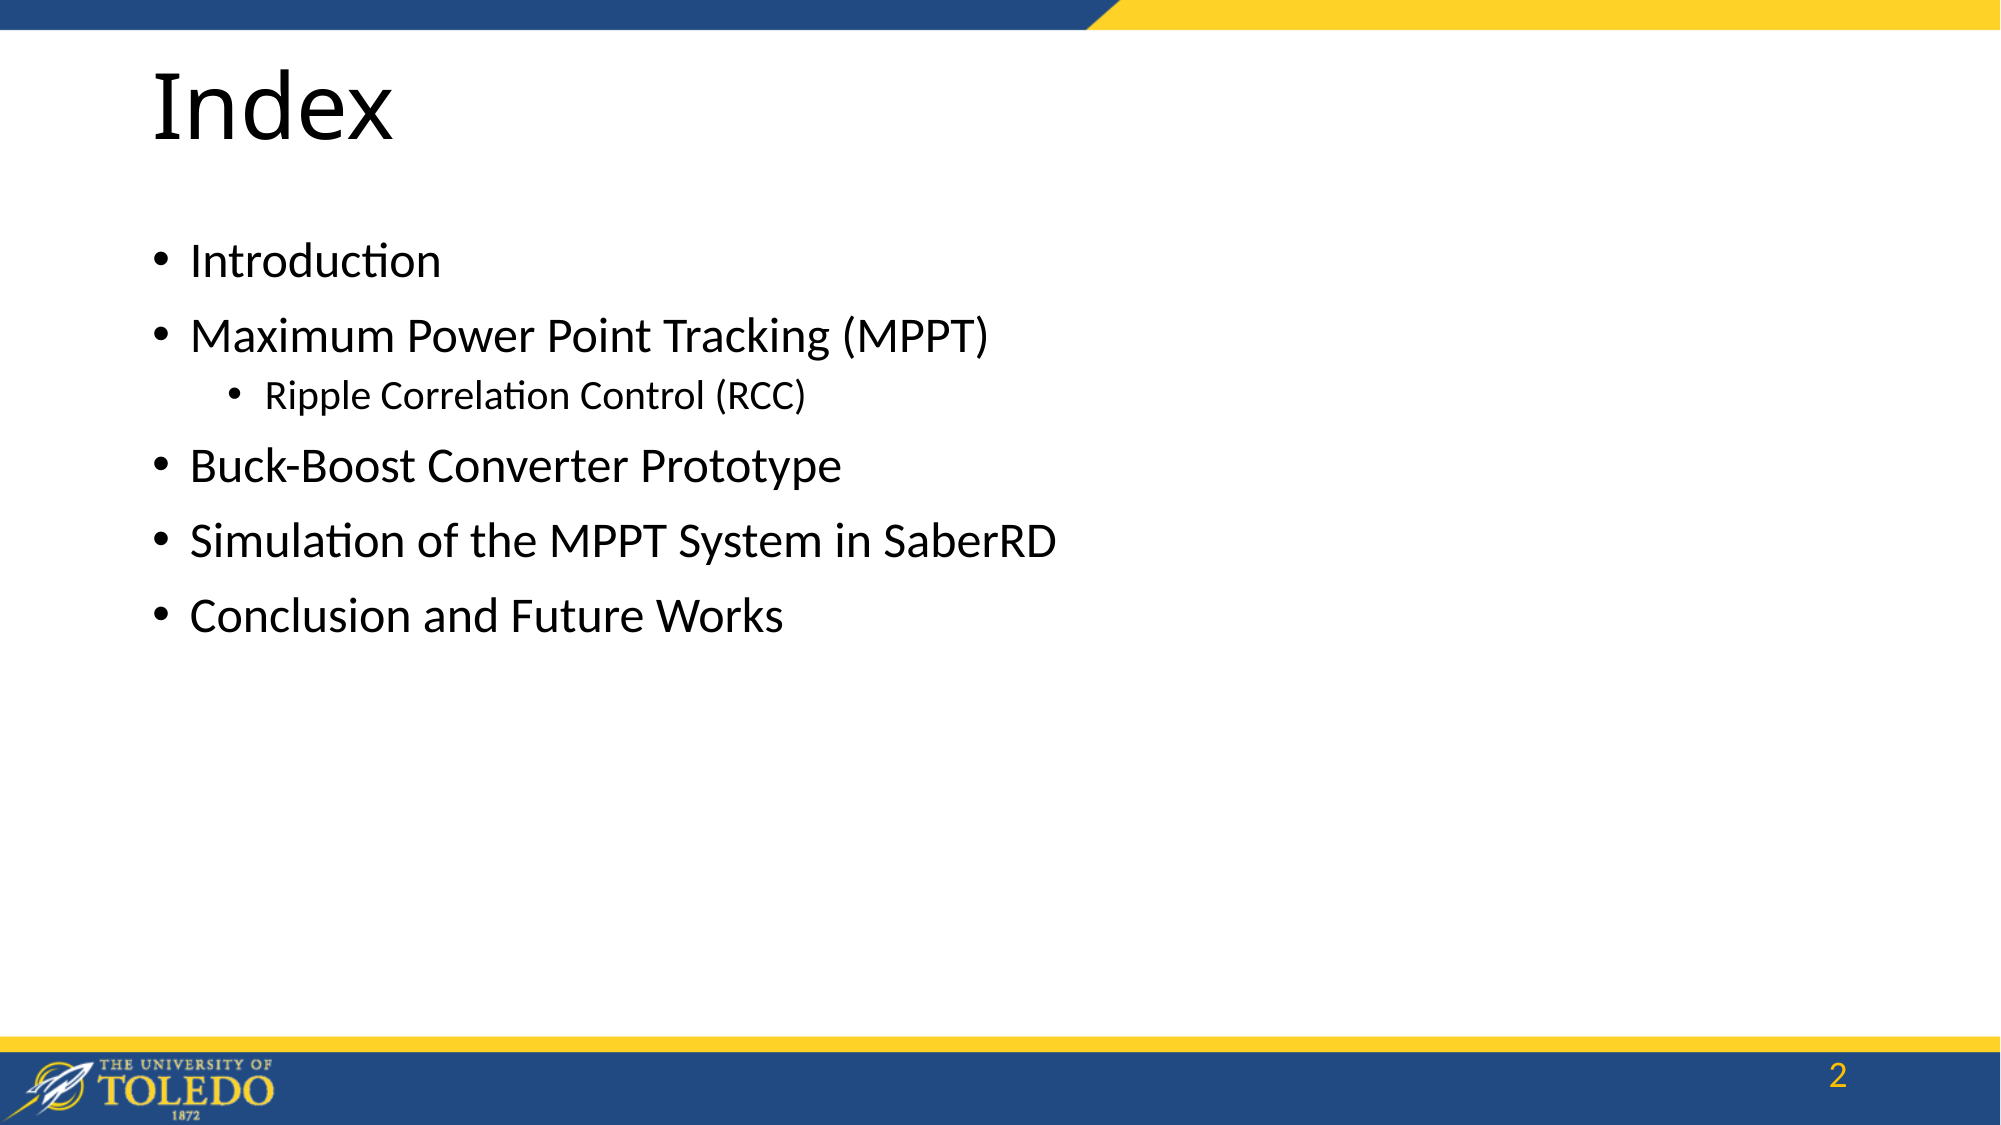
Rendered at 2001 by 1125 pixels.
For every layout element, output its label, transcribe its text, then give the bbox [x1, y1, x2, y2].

list Introduction Maximum Power Point Tracking (MPPT) Ripple Correlation Control (RCC) Buck-Boost Converter Prototype Simulation of the MPPT System in SaberRD Conclusion and Future Works [137, 226, 1863, 941]
picture [0, 0, 2001, 1125]
slide_number 2 [1412, 1053, 1863, 1103]
title Index [137, 49, 1863, 170]
